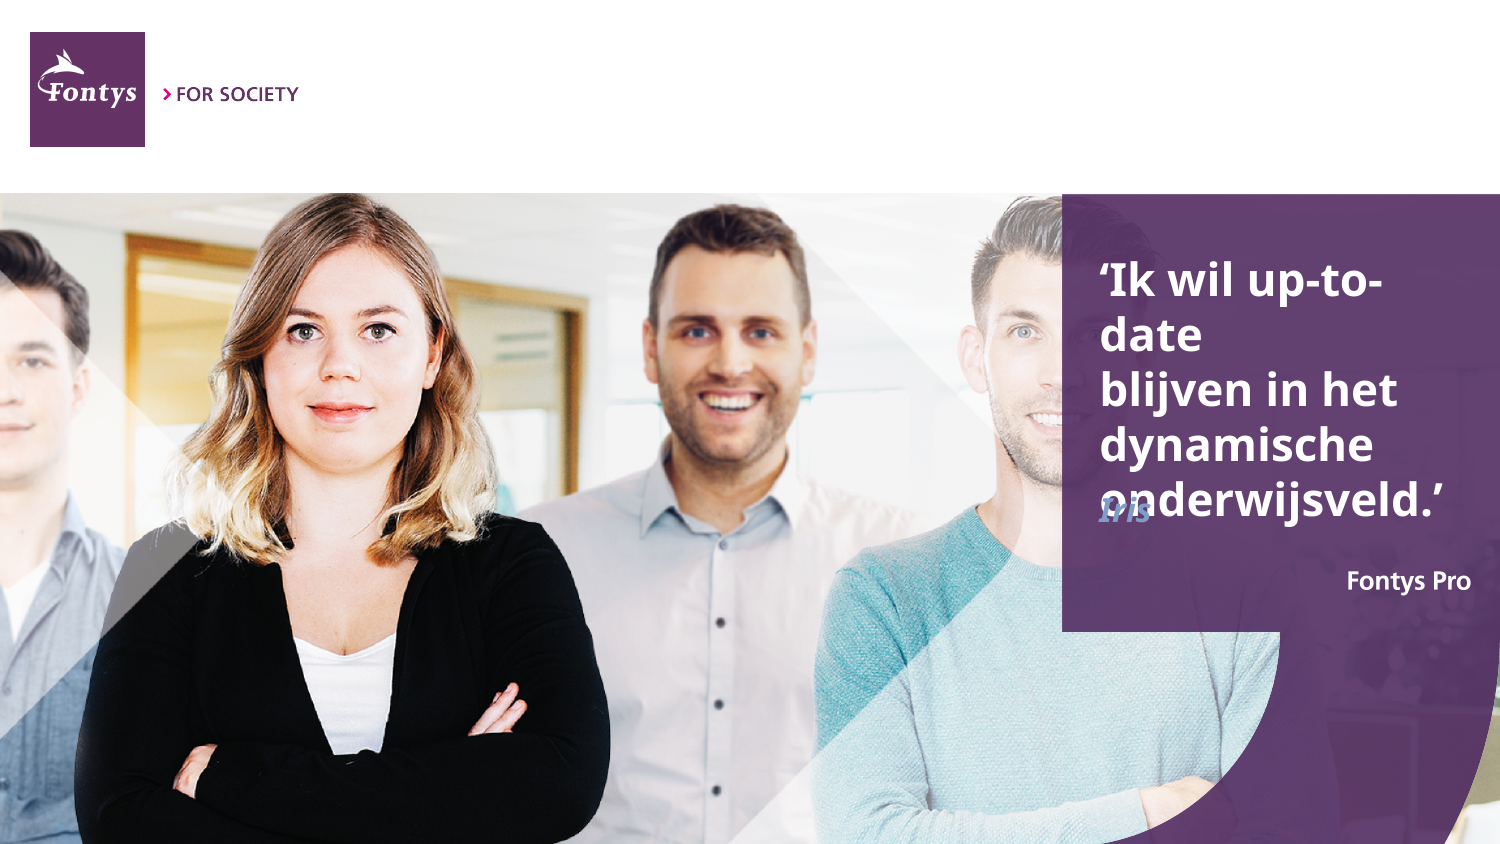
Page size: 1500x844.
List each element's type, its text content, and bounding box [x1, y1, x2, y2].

text_box ‘Ik wil up-to-date blijven in het dynamische onderwijsveld.’ [1084, 242, 1500, 494]
text_box Iris [1084, 481, 1282, 537]
picture [0, 0, 1500, 844]
